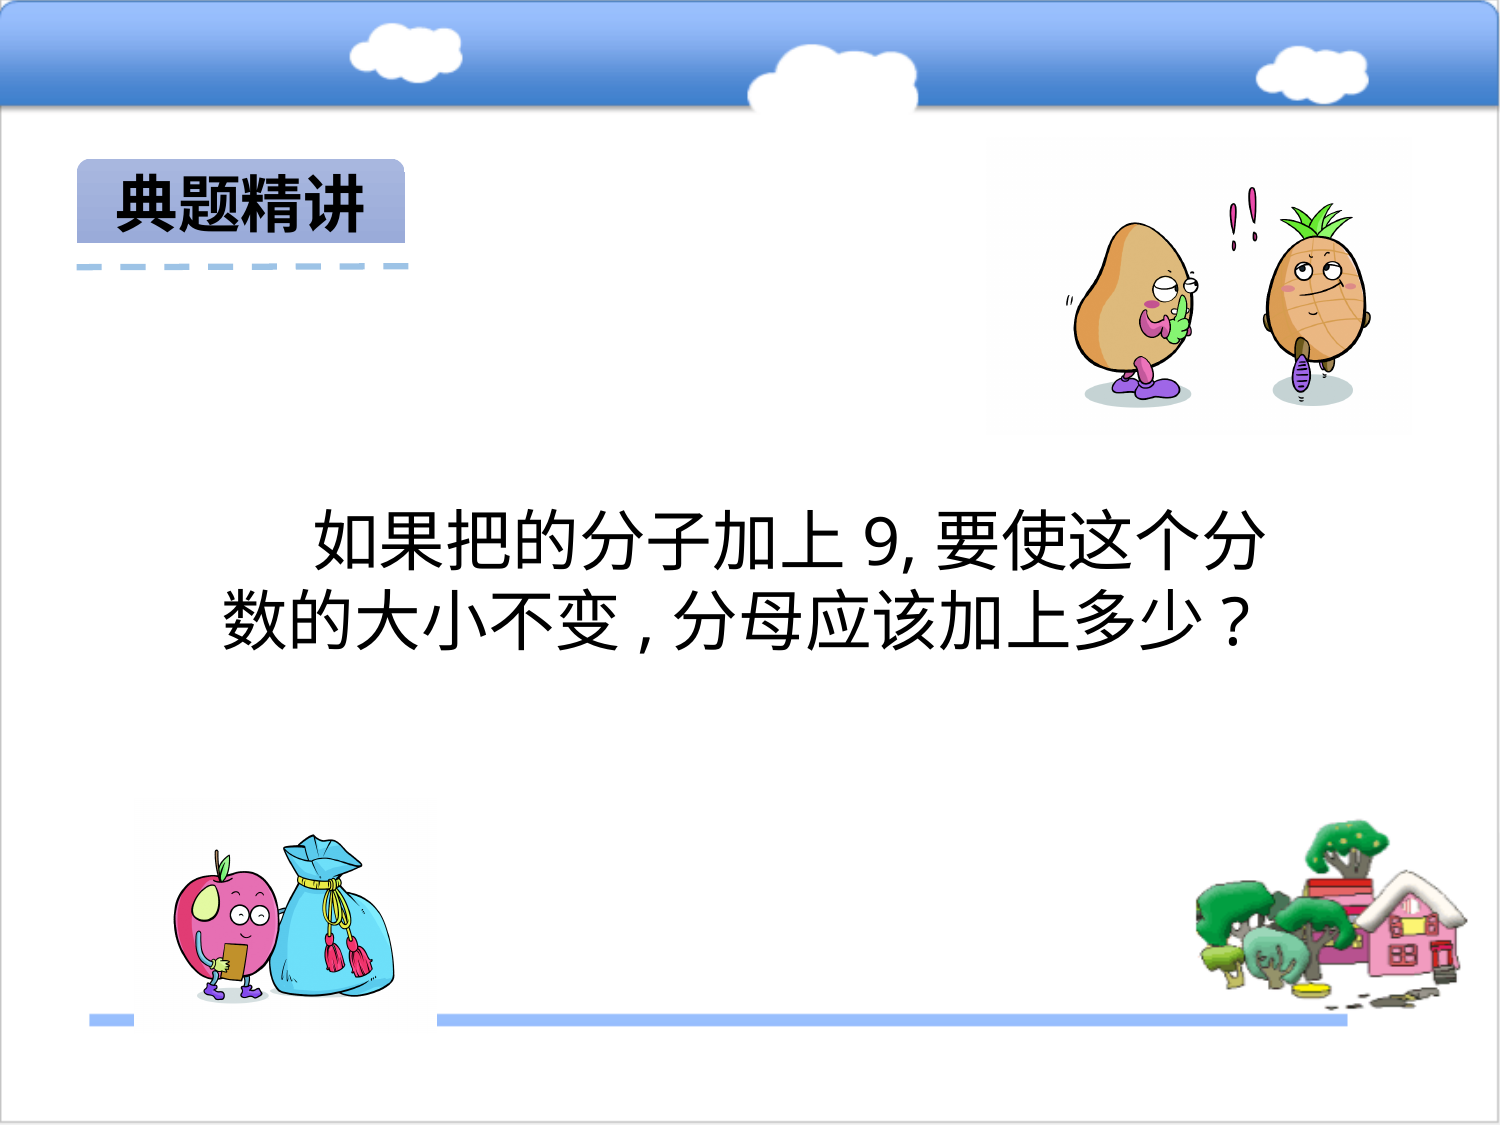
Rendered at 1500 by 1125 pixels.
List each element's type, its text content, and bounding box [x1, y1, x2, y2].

picture [0, 0, 1500, 1125]
text_box 典题精讲 [76, 158, 406, 244]
